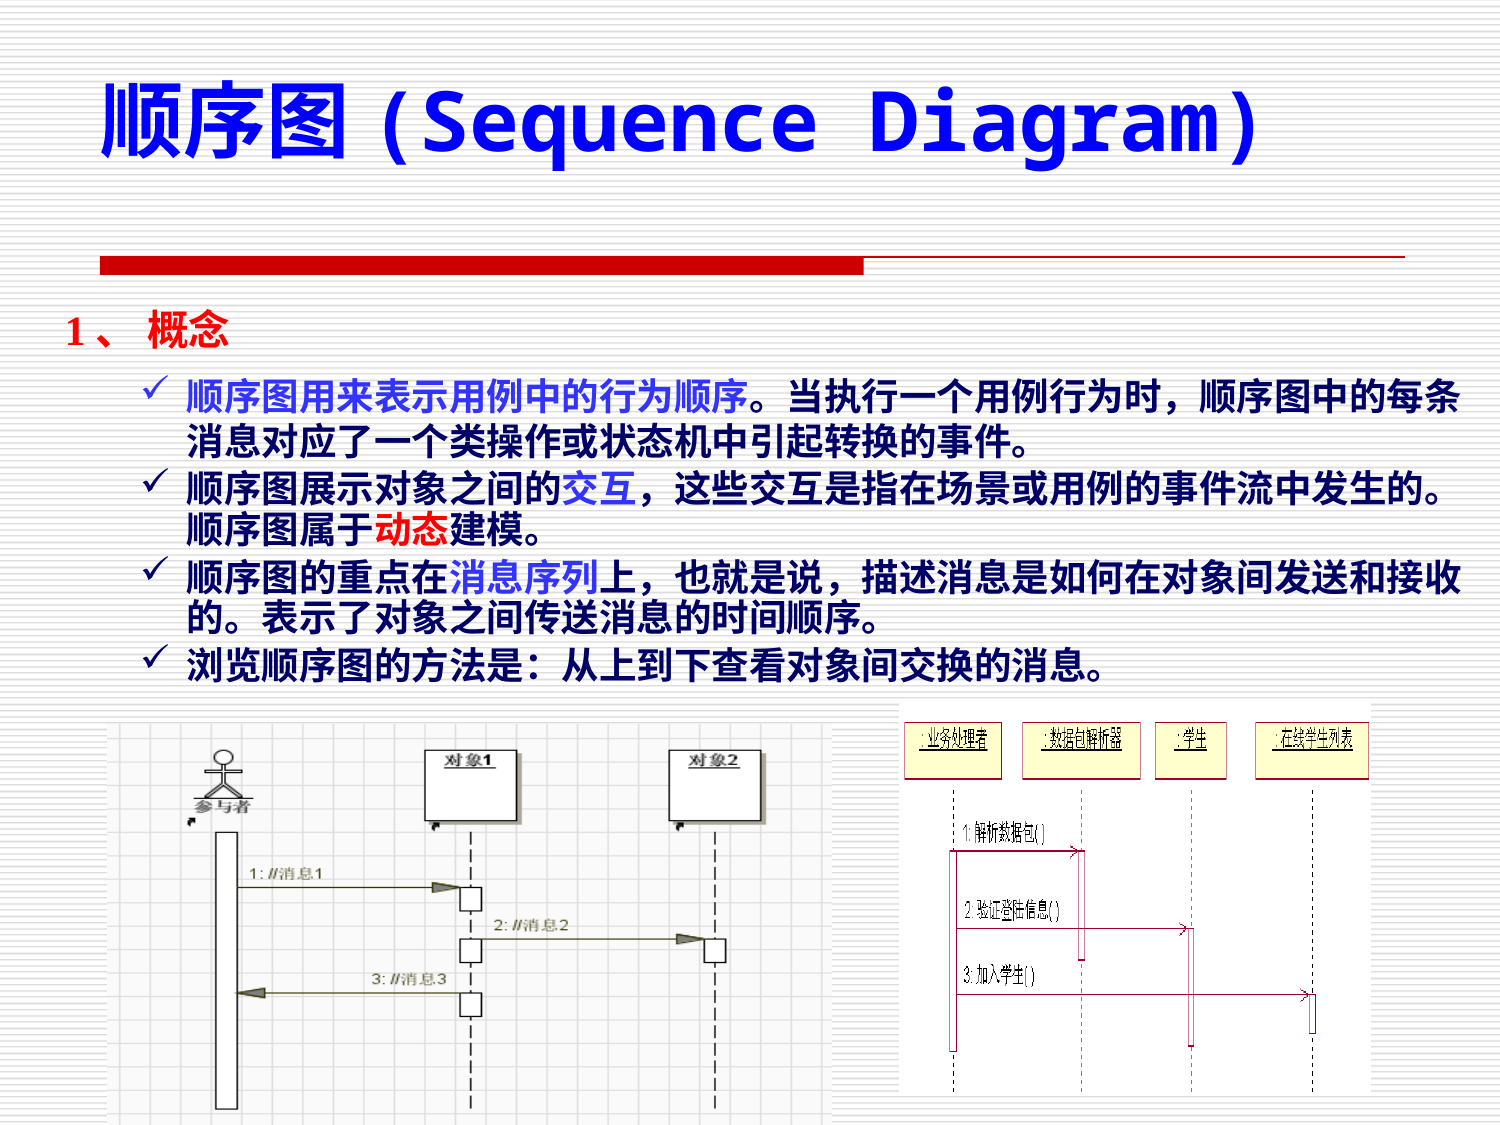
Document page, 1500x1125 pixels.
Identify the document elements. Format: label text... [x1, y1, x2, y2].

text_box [107, 724, 832, 1125]
picture [0, 0, 1500, 1125]
text_box 顺序图(Sequence Diagram) [85, 60, 1371, 176]
text_box 1、 概念 顺序图用来表示用例中的行为顺序。当执行一个用例行为时，顺序图中的每条消息对应了一个类操作或状态机中引起转换的事件。 顺序图展示对象之间的交互，这些交互是指在场景或用例的事件流中发生的。 顺序图属于动态建模。 顺序图的重点在消息序列上，也就是说，描述消息是如何在对象间发送和接收的。表示了对象之间传送消息的时间顺序。 浏览顺序图的方法是：从上到下查看对象间交换的消息。 [50, 296, 1500, 696]
